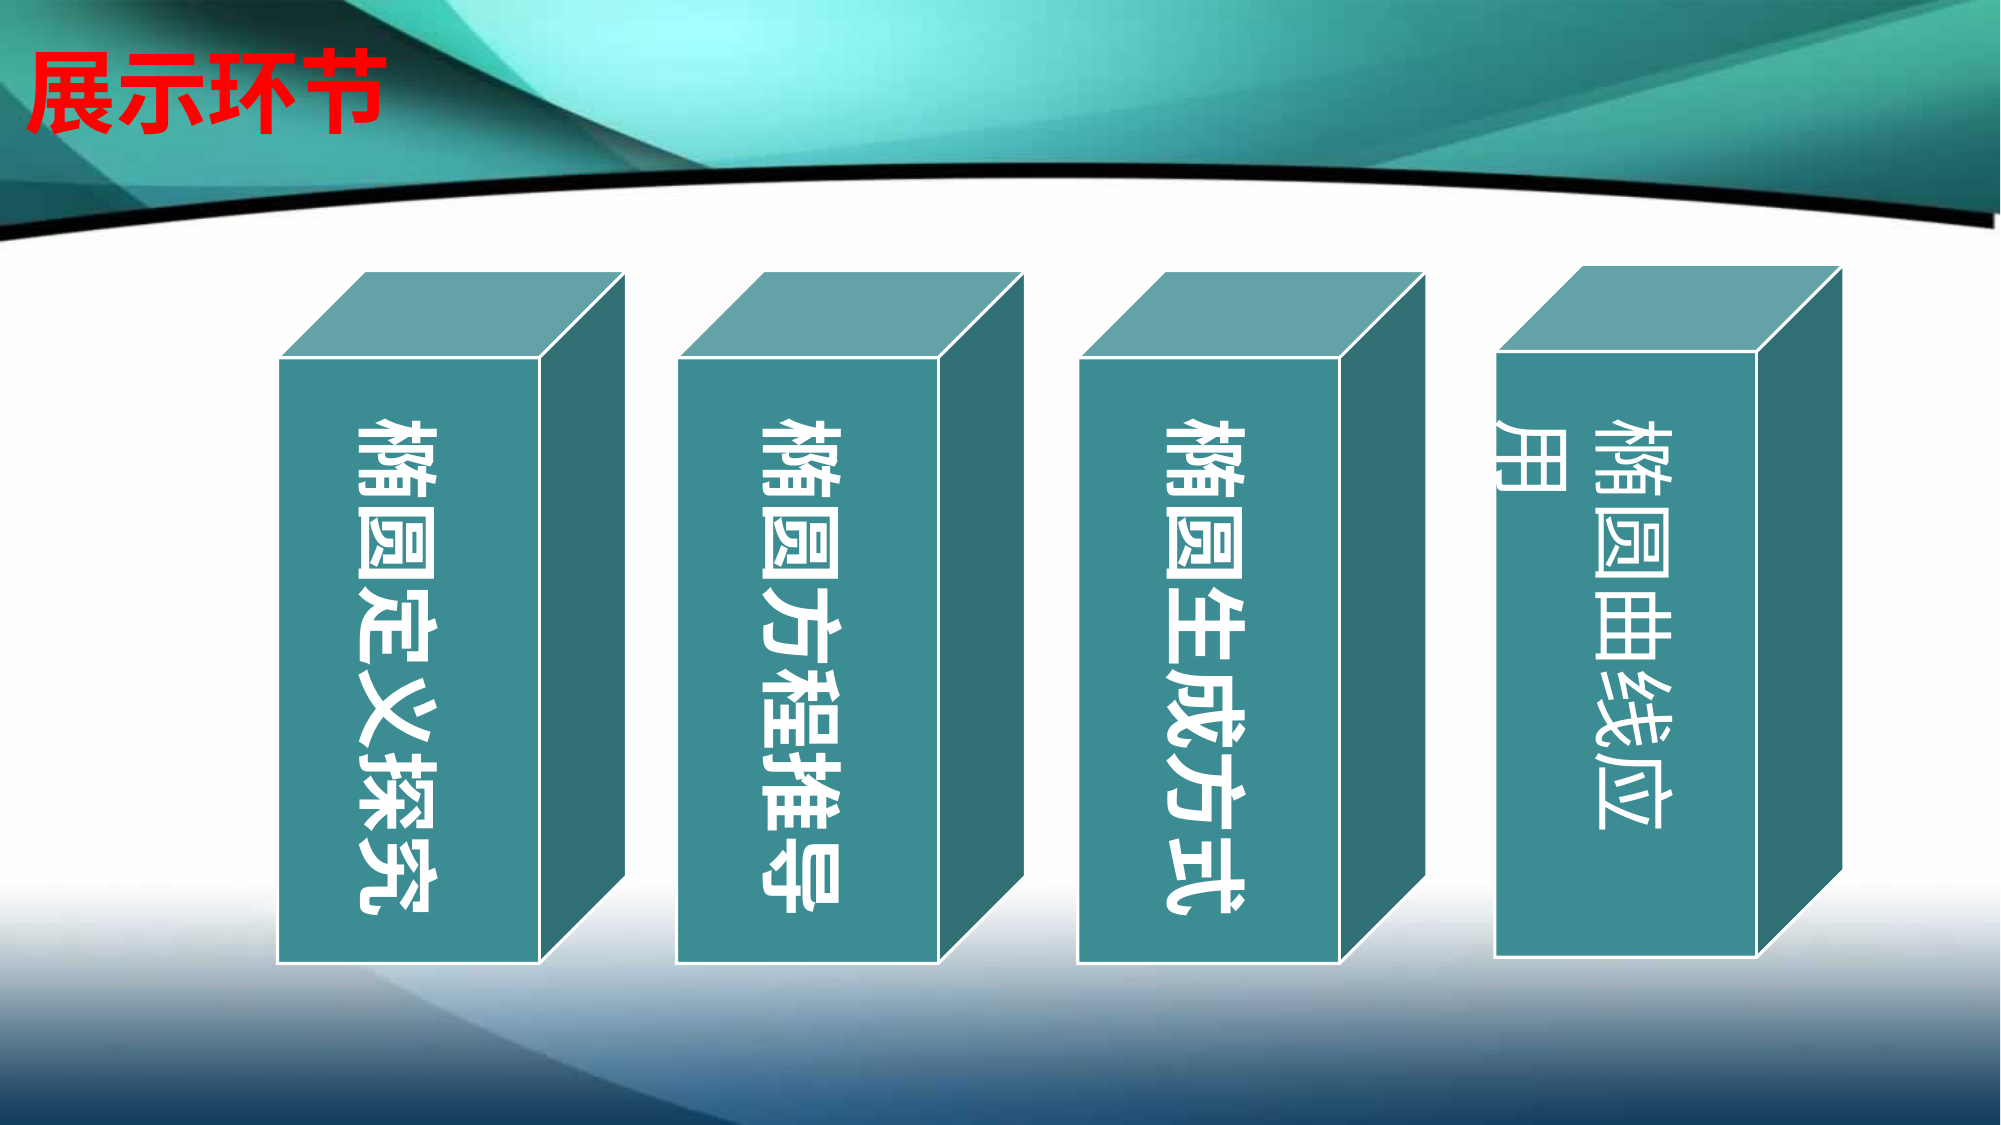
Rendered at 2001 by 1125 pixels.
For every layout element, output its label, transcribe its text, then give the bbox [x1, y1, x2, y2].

picture [0, 0, 2001, 1125]
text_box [1494, 264, 1844, 958]
text_box [275, 268, 629, 965]
text_box 椭圆定义探究 [326, 403, 458, 959]
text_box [682, 273, 1019, 356]
text_box [674, 268, 1028, 965]
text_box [1077, 270, 1427, 964]
text_box c2=a2-b2 [283, 273, 620, 356]
text_box 展示环节 [9, 27, 458, 153]
text_box 椭圆方程推导 [730, 403, 862, 959]
